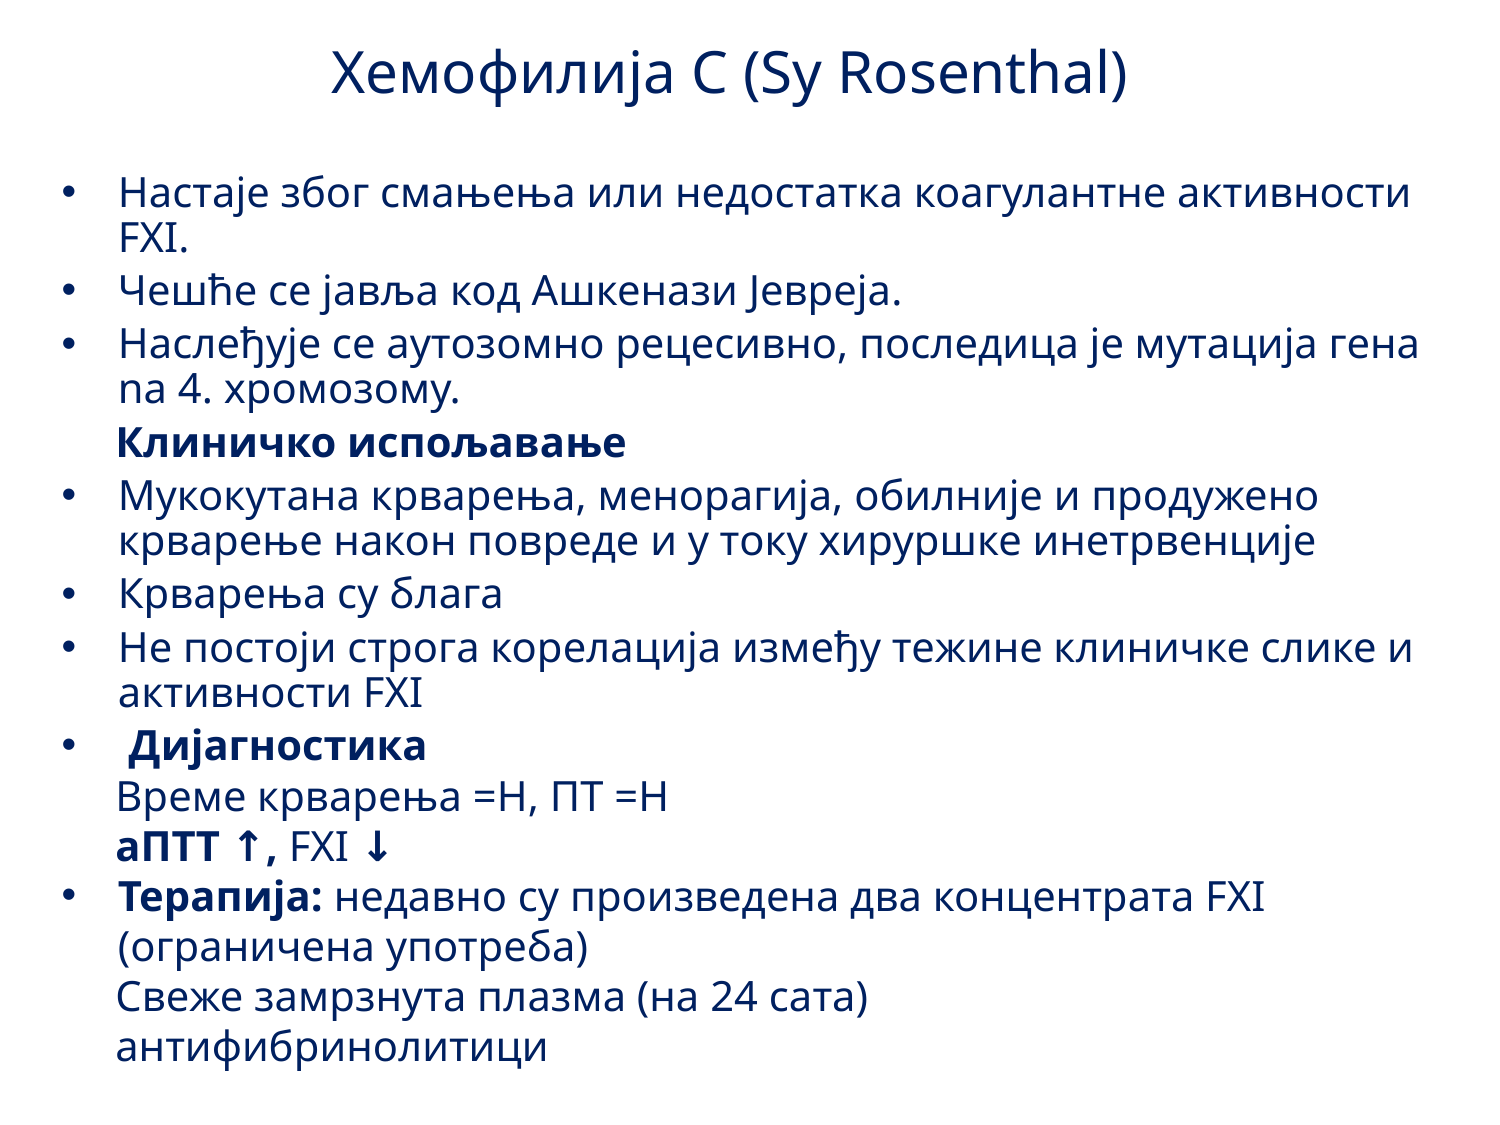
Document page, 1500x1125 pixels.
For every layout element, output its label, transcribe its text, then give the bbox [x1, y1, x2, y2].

title Хемофилија C (Sy Rosenthal) [164, 0, 1296, 141]
text_box Настаје због смањења или недостатка коагулантне активности FXI. Чешће се јавља код Ашкенази Јевреја. Наслеђује се аутозомно рецесивно, пoследица јe мутaциja гeнa na 4. хромoзoму. Клиничко испољавање Мукокутана крварења, менорагија, обилније и продужено крварење након повреде и у току хируршке инетрвенције Крварења су блага Не постоји строга корелација између тежине клиничке слике и активности FXI Дијагностика Време крварења =Н, ПТ =Н аПТT ↑, FXI ↓ Терапија: недавно су произведена два концентрата FXI (ограничена употреба) Свеже замрзнута плазма (на 24 сата) антифибринолитици [46, 163, 1477, 1067]
